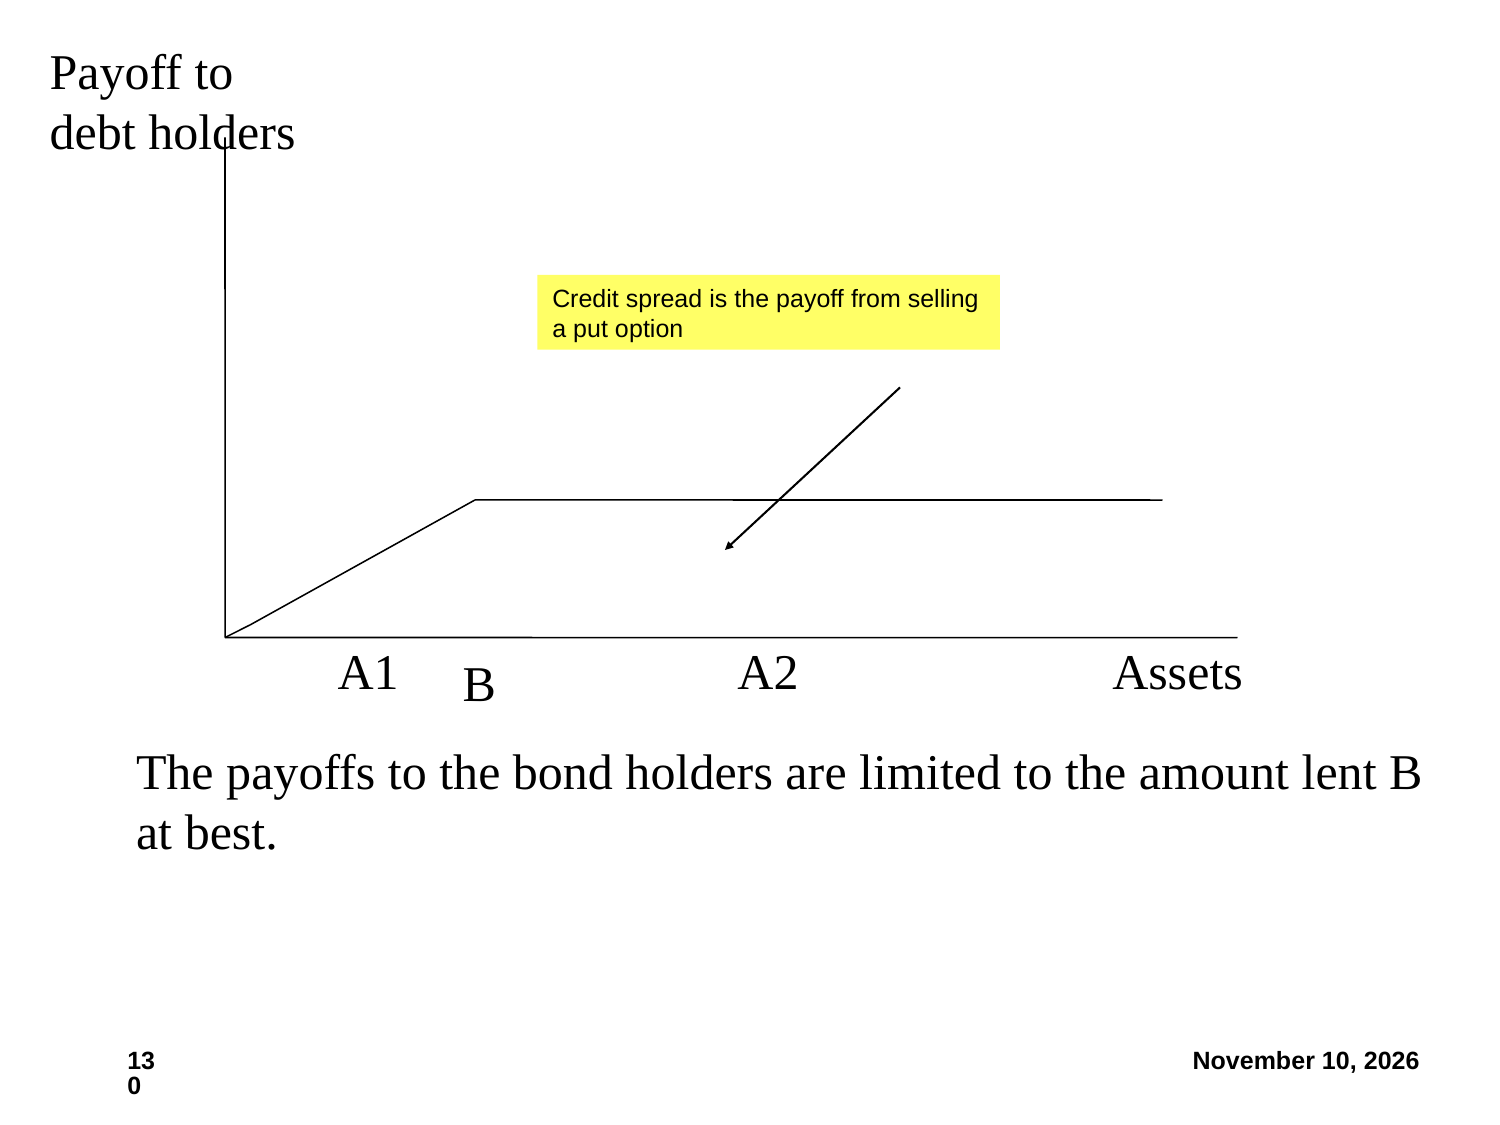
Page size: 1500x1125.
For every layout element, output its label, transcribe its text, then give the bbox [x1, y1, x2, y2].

text_box A2 [722, 631, 814, 707]
text_box Assets [1097, 631, 1258, 707]
text_box Credit spread is the payoff from selling a put option [537, 274, 1000, 350]
text_box The payoffs to the bond holders are limited to the amount lent B at best. [121, 731, 1438, 867]
text_box A1 [322, 631, 414, 707]
text_box [724, 387, 901, 550]
text_box B [447, 644, 511, 719]
text_box Payoff to debt holders [34, 31, 311, 167]
